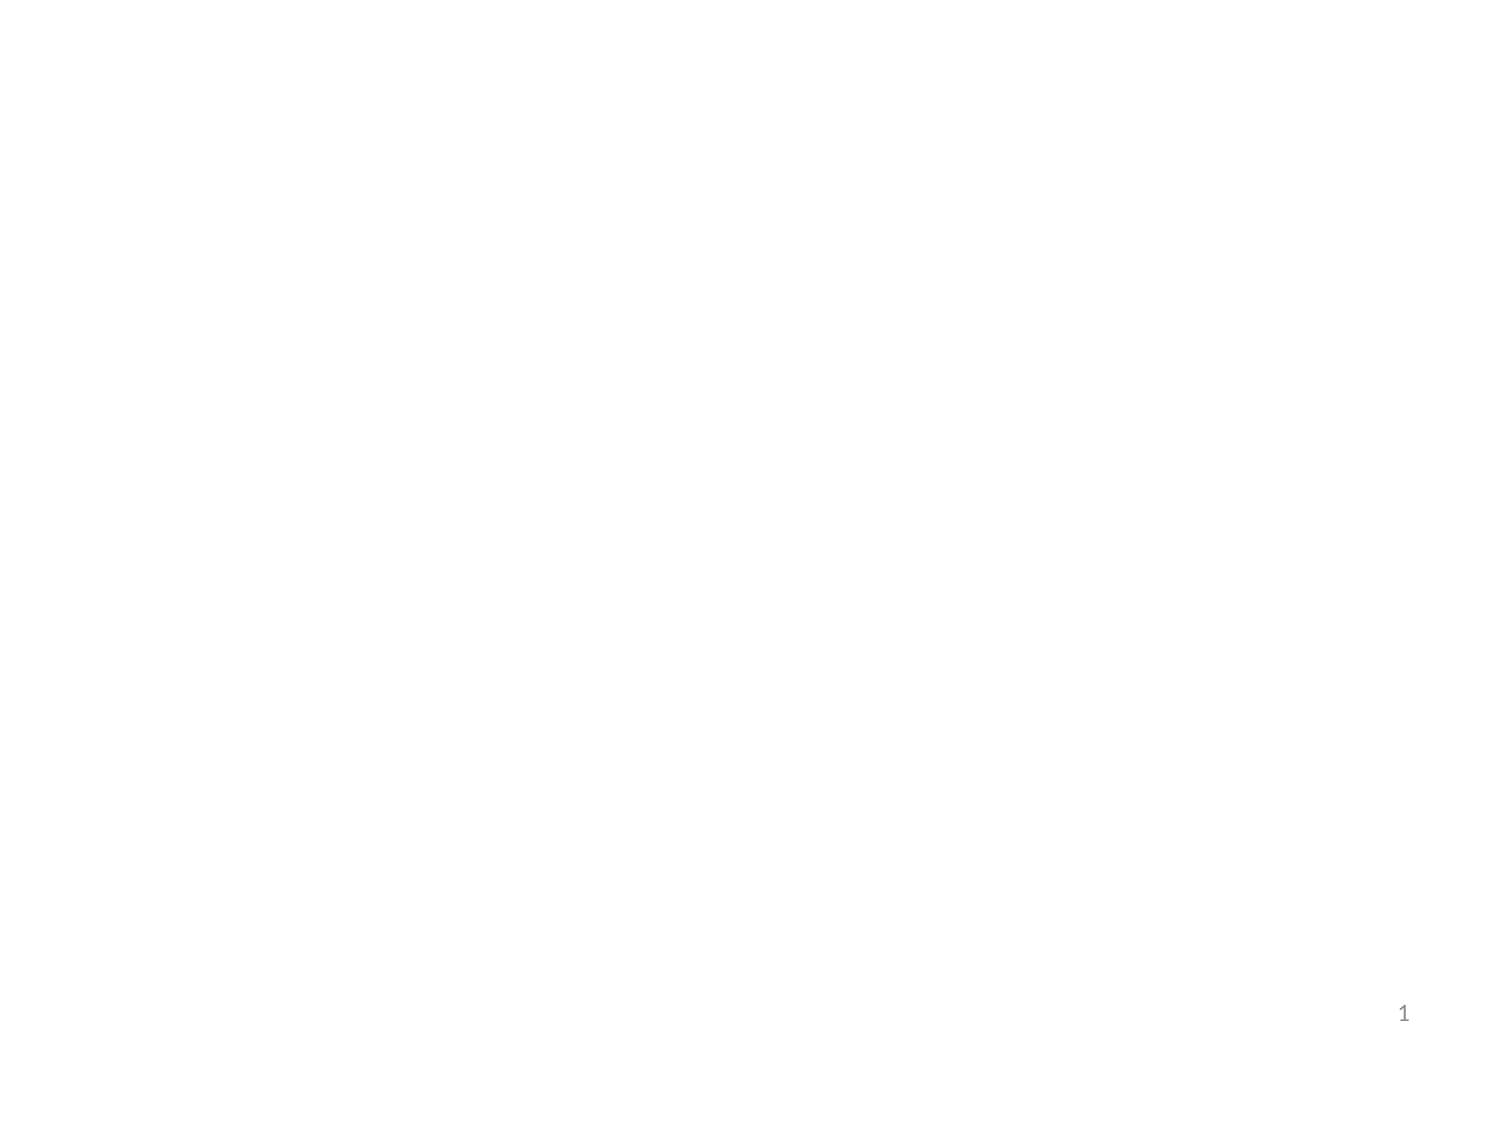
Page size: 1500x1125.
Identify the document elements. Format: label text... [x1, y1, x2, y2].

text_box 1 [1074, 981, 1425, 1042]
